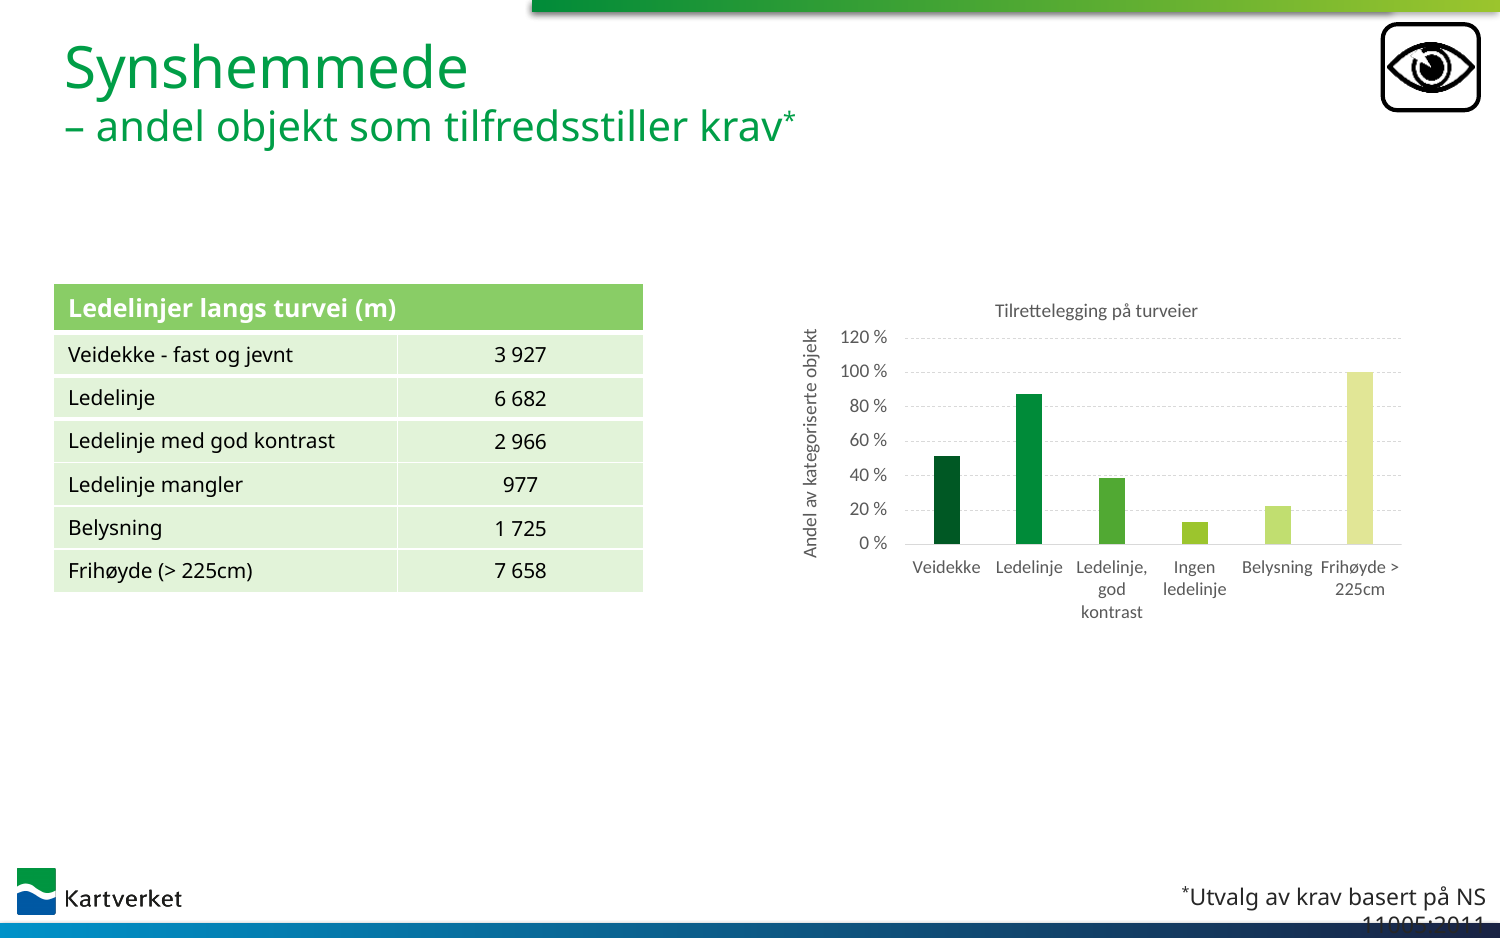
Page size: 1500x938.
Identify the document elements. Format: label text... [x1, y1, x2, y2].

table_cell Belysning [54, 507, 397, 548]
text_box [1382, 24, 1480, 111]
table_cell Ledelinje mangler [54, 463, 397, 505]
text_box *Utvalg av krav basert på NS 11005:2011 [1068, 873, 1500, 938]
table_cell Frihøyde (> 225cm) [54, 550, 397, 592]
picture [791, 291, 1402, 630]
text_box Synshemmede – andel objekt som tilfredsstiller krav* [49, 24, 1431, 158]
table_cell 7 658 [398, 550, 643, 592]
table_cell Veidekke - fast og jevnt [54, 335, 397, 374]
table_cell 977 [398, 463, 643, 505]
table_cell 2 966 [398, 421, 643, 462]
table_cell Ledelinje [54, 378, 397, 417]
table_cell 1 725 [398, 507, 643, 548]
table_cell 3 927 [398, 335, 643, 374]
table_header Ledelinjer langs turvei (m) [54, 284, 643, 330]
table_cell Ledelinje med god kontrast [54, 421, 397, 462]
table_cell 6 682 [398, 378, 643, 417]
